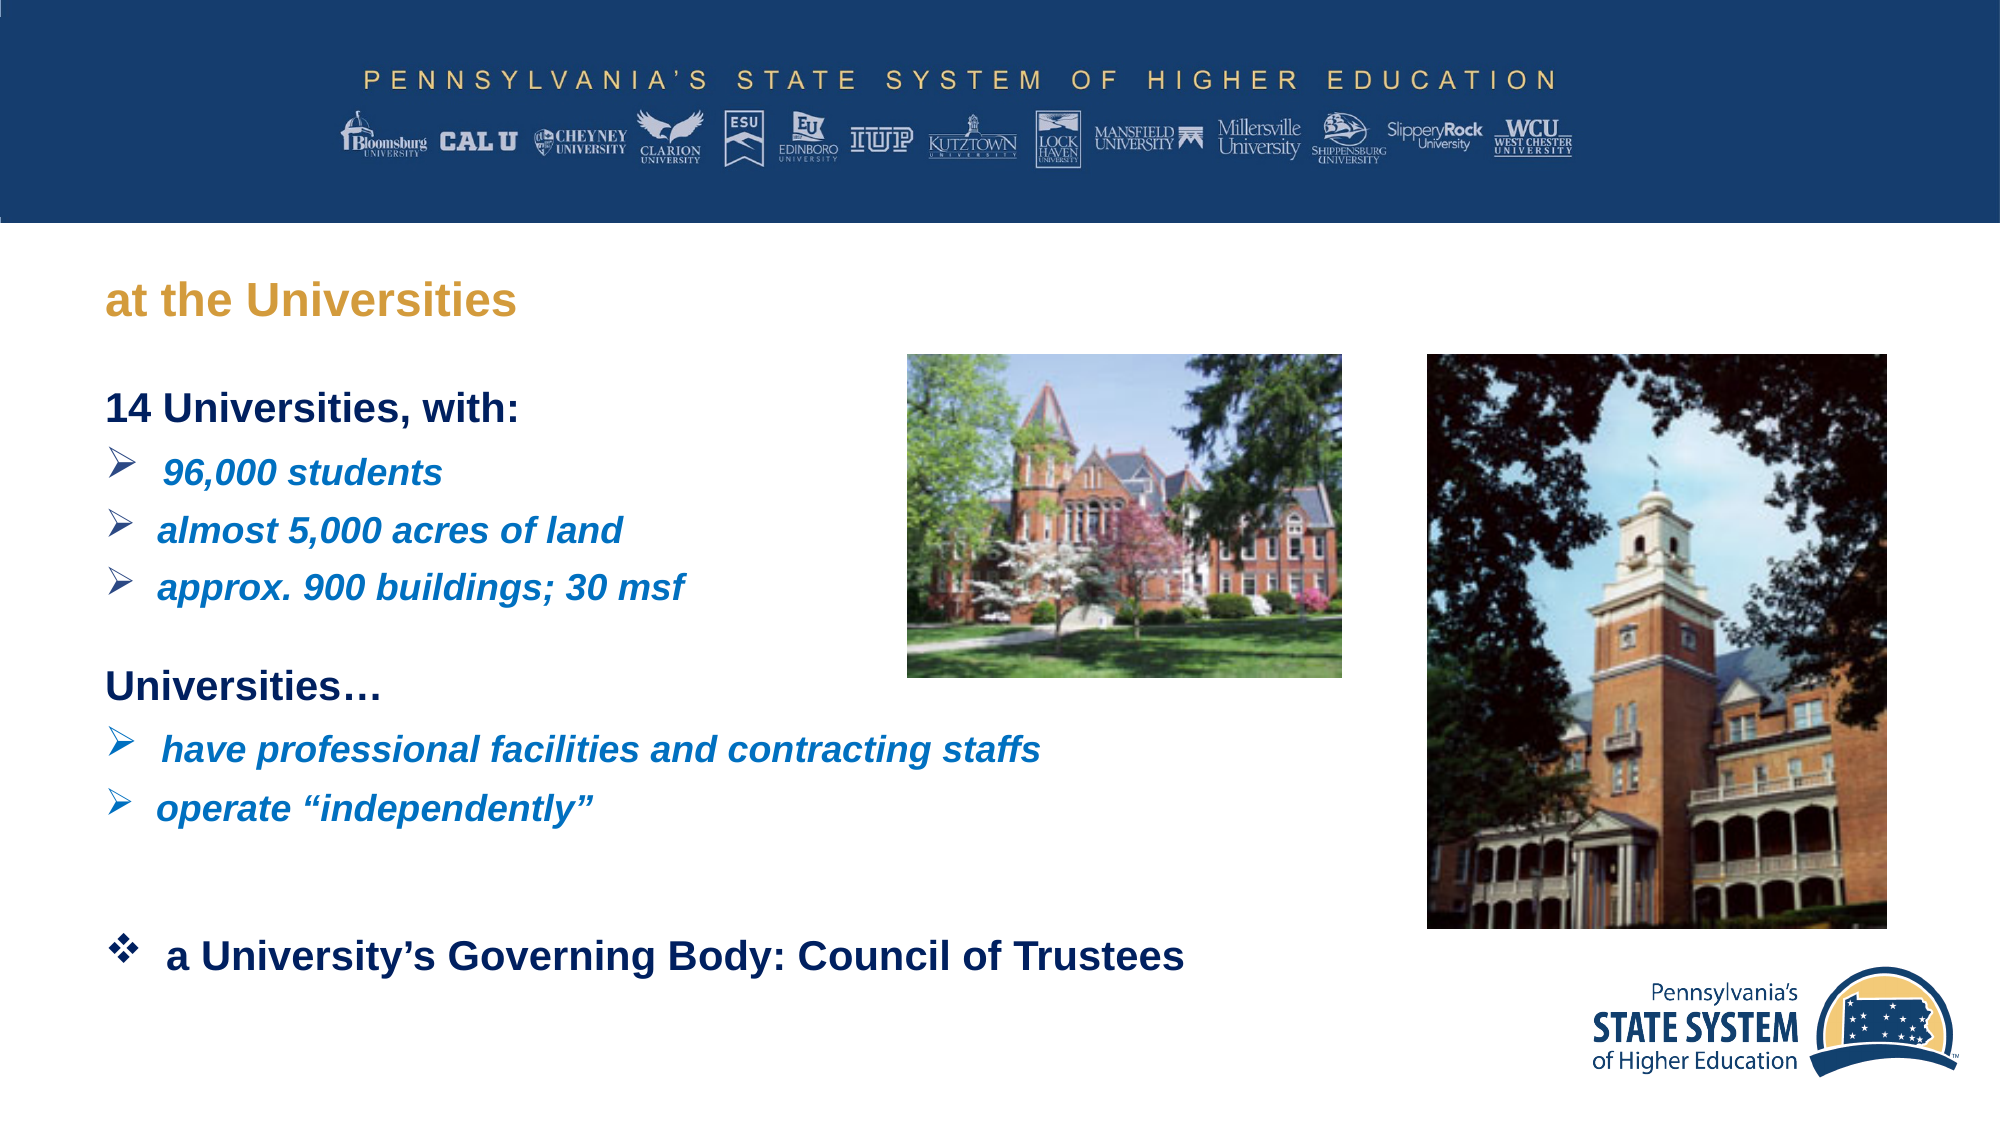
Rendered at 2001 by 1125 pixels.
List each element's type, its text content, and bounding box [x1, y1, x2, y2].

picture [907, 354, 1342, 678]
picture [1593, 965, 1959, 1080]
picture [1427, 354, 1887, 929]
picture [0, 0, 2000, 223]
title at the Universities [90, 261, 1607, 373]
list 14 Universities, with: 96,000 students almost 5,000 acres of land approx. 900 buildings; 30 msf Universities… have professional facilities and contracting staffs operate “independently” a University’s Governing Body: Council of Trustees [90, 373, 1772, 1020]
